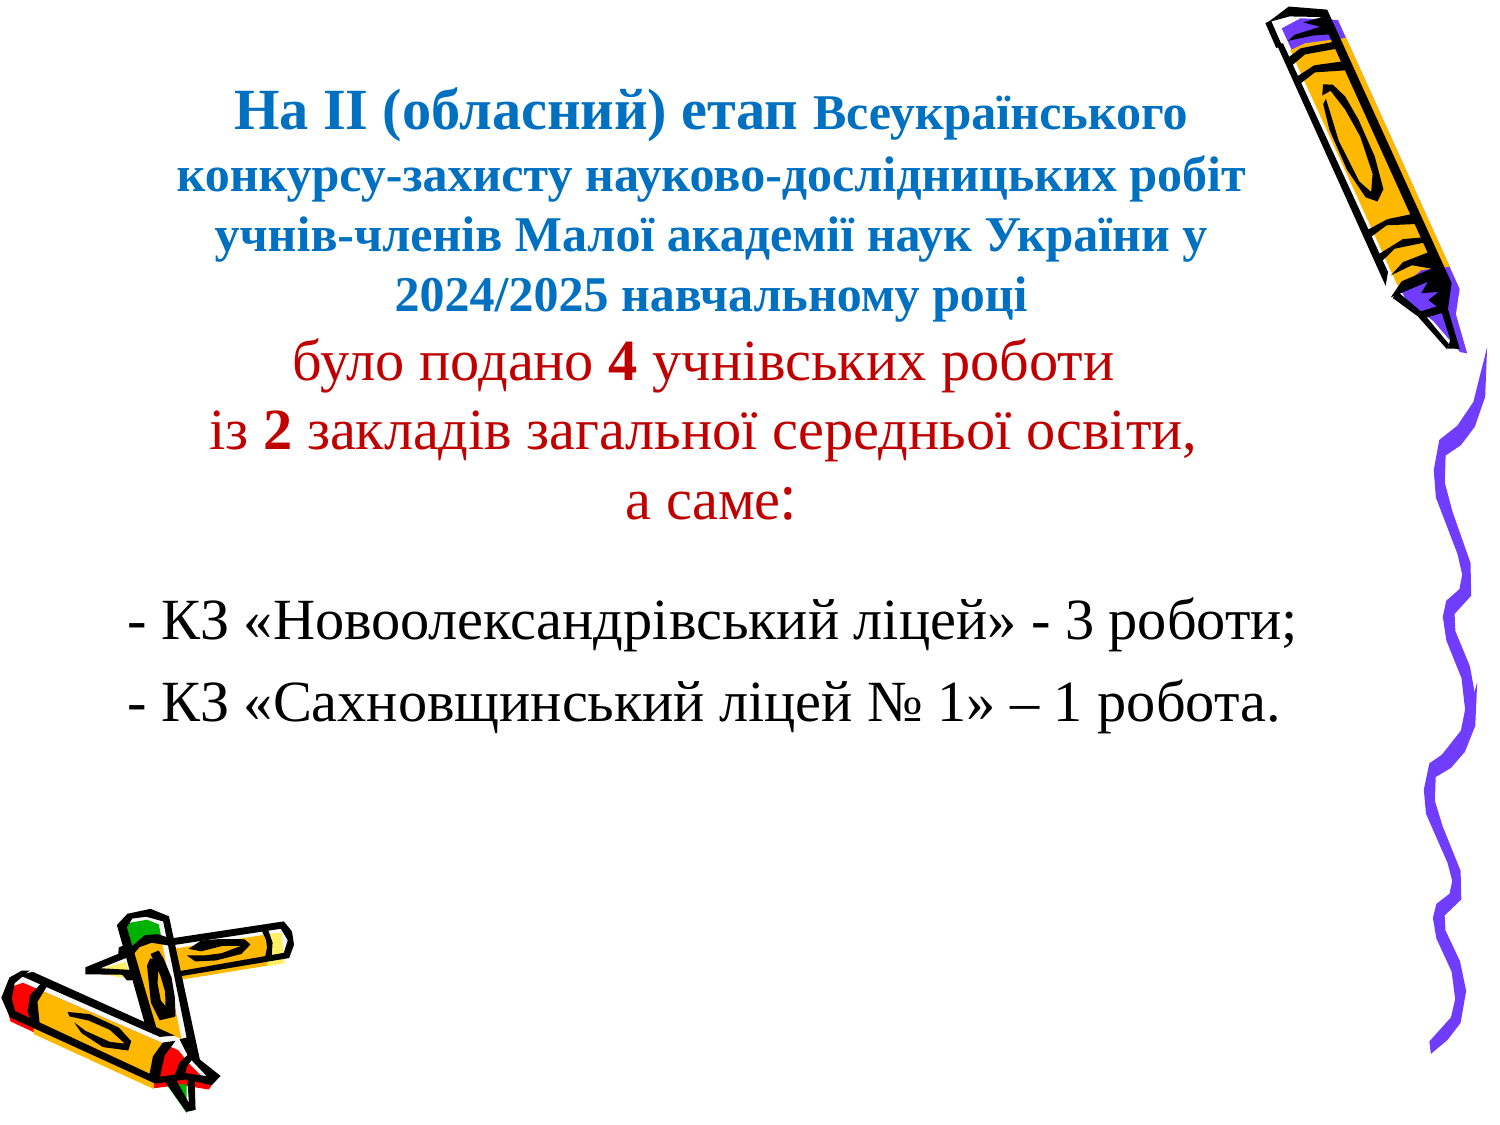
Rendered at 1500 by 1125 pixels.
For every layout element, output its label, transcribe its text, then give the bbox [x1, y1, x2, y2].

list - КЗ «Новоолександрівський ліцей» - 3 роботи; - КЗ «Сахновщинський ліцей № 1» – 1 робота. [112, 491, 1376, 962]
title На ІІ (обласний) етап Всеукраїнського конкурсу-захисту науково-дослідницьких робіт учнів-членів Малої академії наук України у 2024/2025 навчальному році було подано 4 учнівських роботи із 2 закладів загальної середньої освіти, а саме: [147, 58, 1275, 491]
